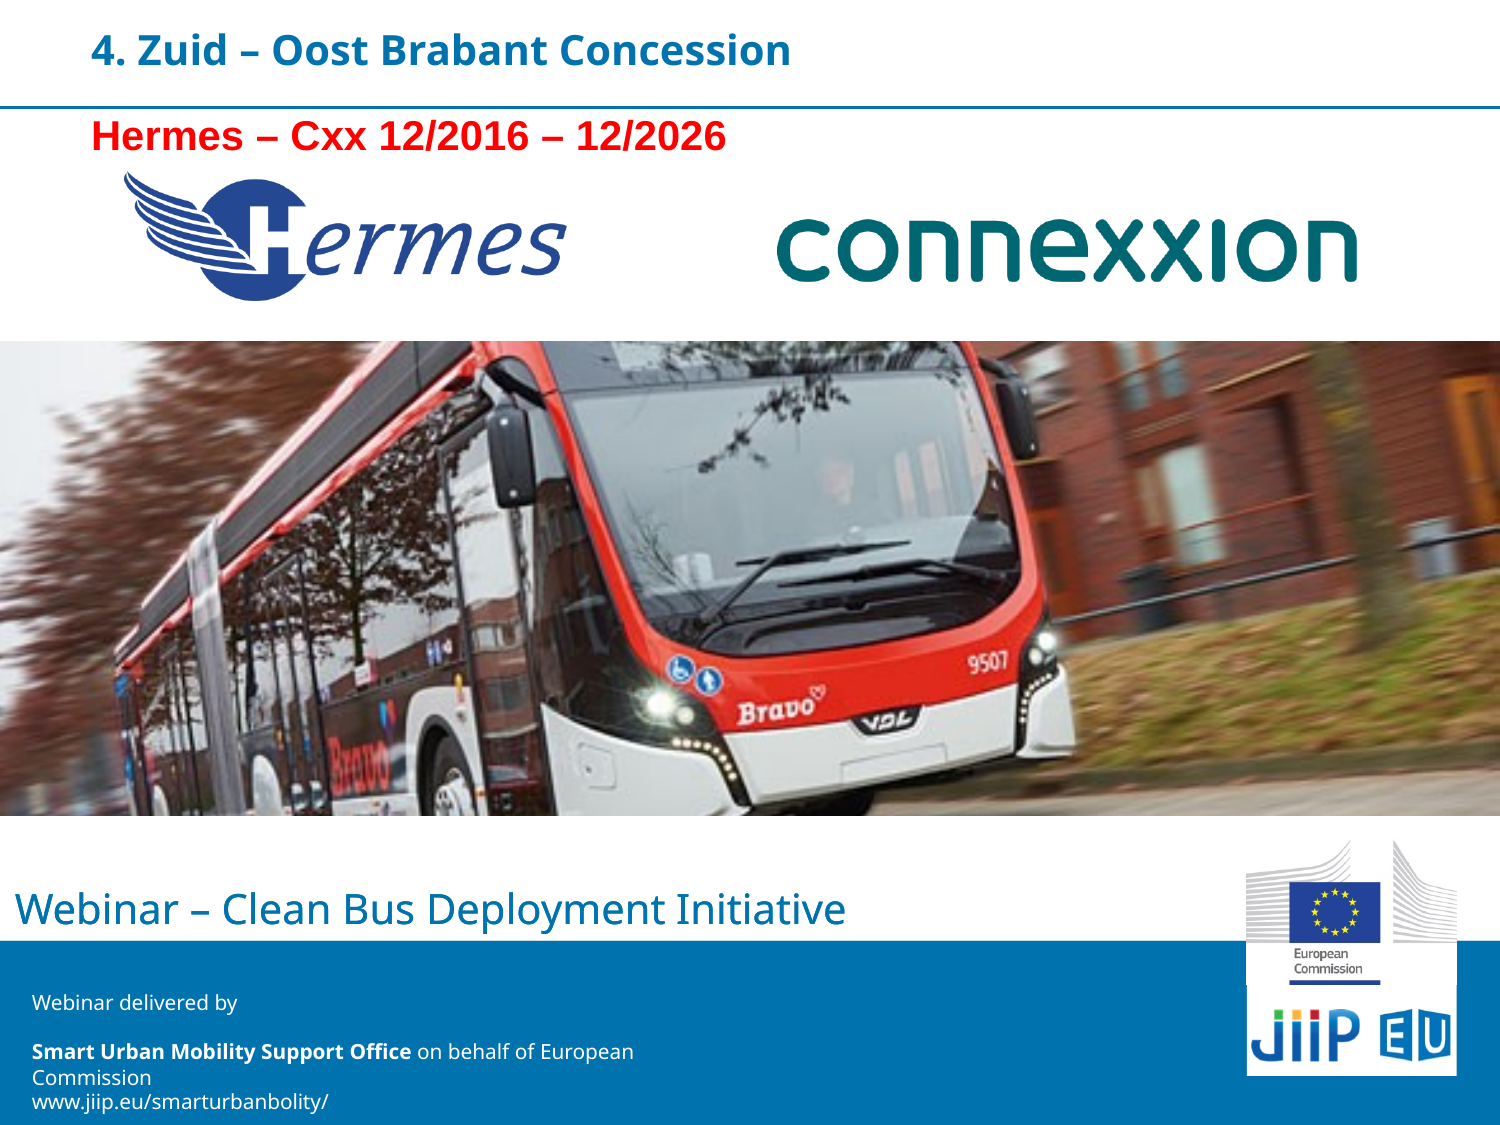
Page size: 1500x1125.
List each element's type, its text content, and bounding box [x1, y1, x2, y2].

text_box 4. Zuid – Oost Brabant Concession Hermes – Cxx 12/2016 – 12/2026 [1, 108, 1430, 167]
picture [1369, 1009, 1455, 1063]
picture [777, 219, 1357, 282]
picture [1246, 839, 1457, 985]
text_box [0, 940, 1500, 1125]
text_box Webinar delivered by Smart Urban Mobility Support Office on behalf of European Commission www.jiip.eu/smarturbanbolity/ [17, 981, 750, 1122]
picture [124, 170, 567, 301]
picture [1251, 1009, 1360, 1063]
text_box [1246, 940, 1458, 1077]
text_box 4. Zuid – Oost Brabant Concession Hermes – Cxx 12/2016 – 12/2026 [1, 16, 1430, 107]
picture [0, 341, 1500, 816]
text_box Webinar – Clean Bus Deployment Initiative [0, 875, 918, 941]
